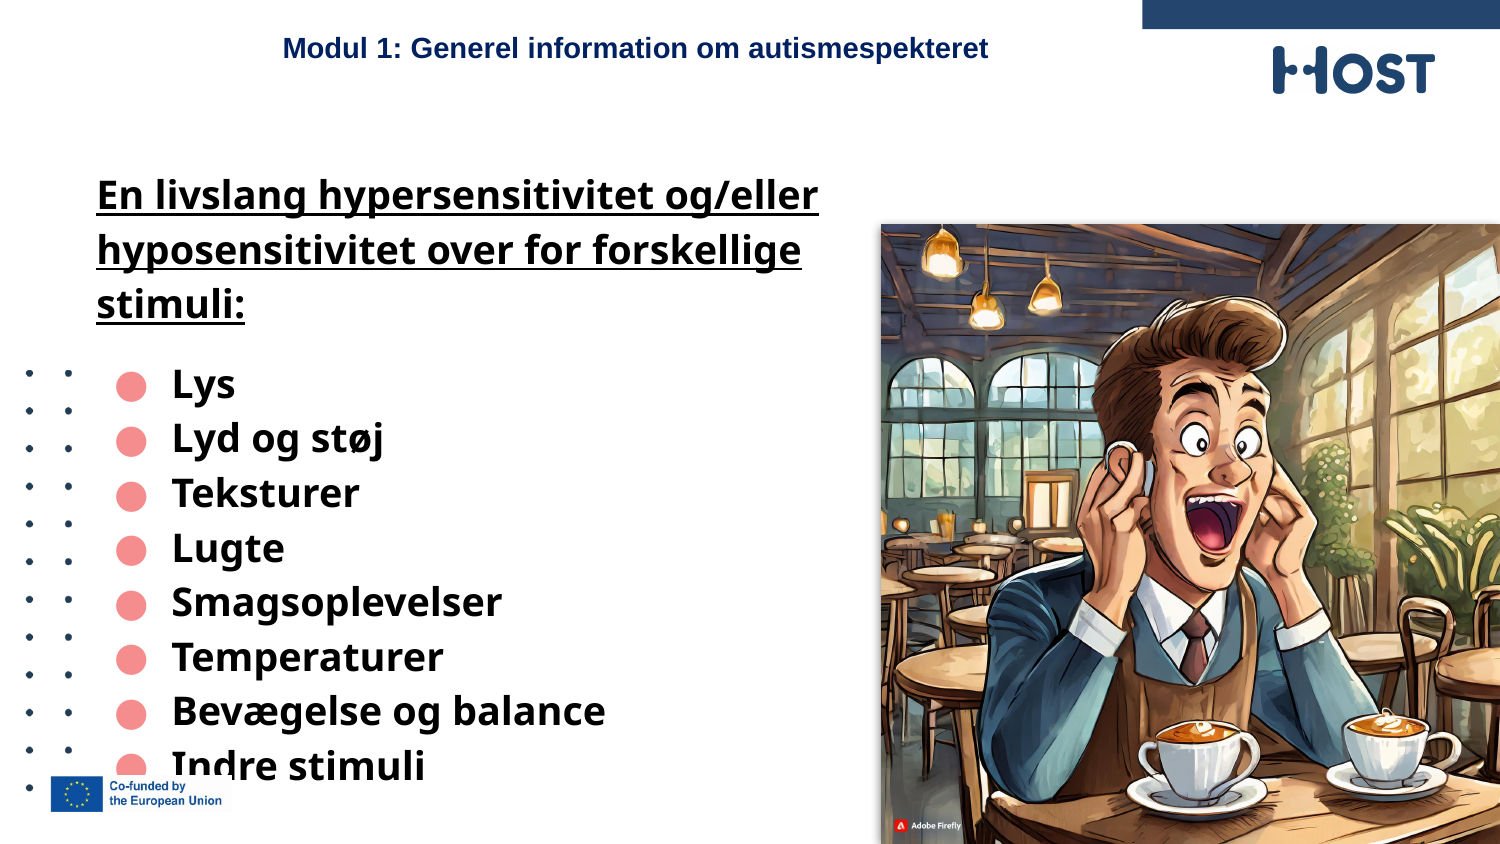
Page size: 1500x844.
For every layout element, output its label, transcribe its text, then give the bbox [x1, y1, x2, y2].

text_box Modul 1: Generel information om autismespekteret [267, 10, 1136, 68]
picture [881, 224, 1500, 844]
list En livslang hypersensitivitet og/eller hyposensitivitet over for forskellige stimuli: Lys Lyd og støj Teksturer Lugte Smagsoplevelser Temperaturer Bevægelse og balance Indre stimuli [81, 148, 852, 794]
picture [0, 370, 233, 812]
picture [1273, 46, 1435, 94]
